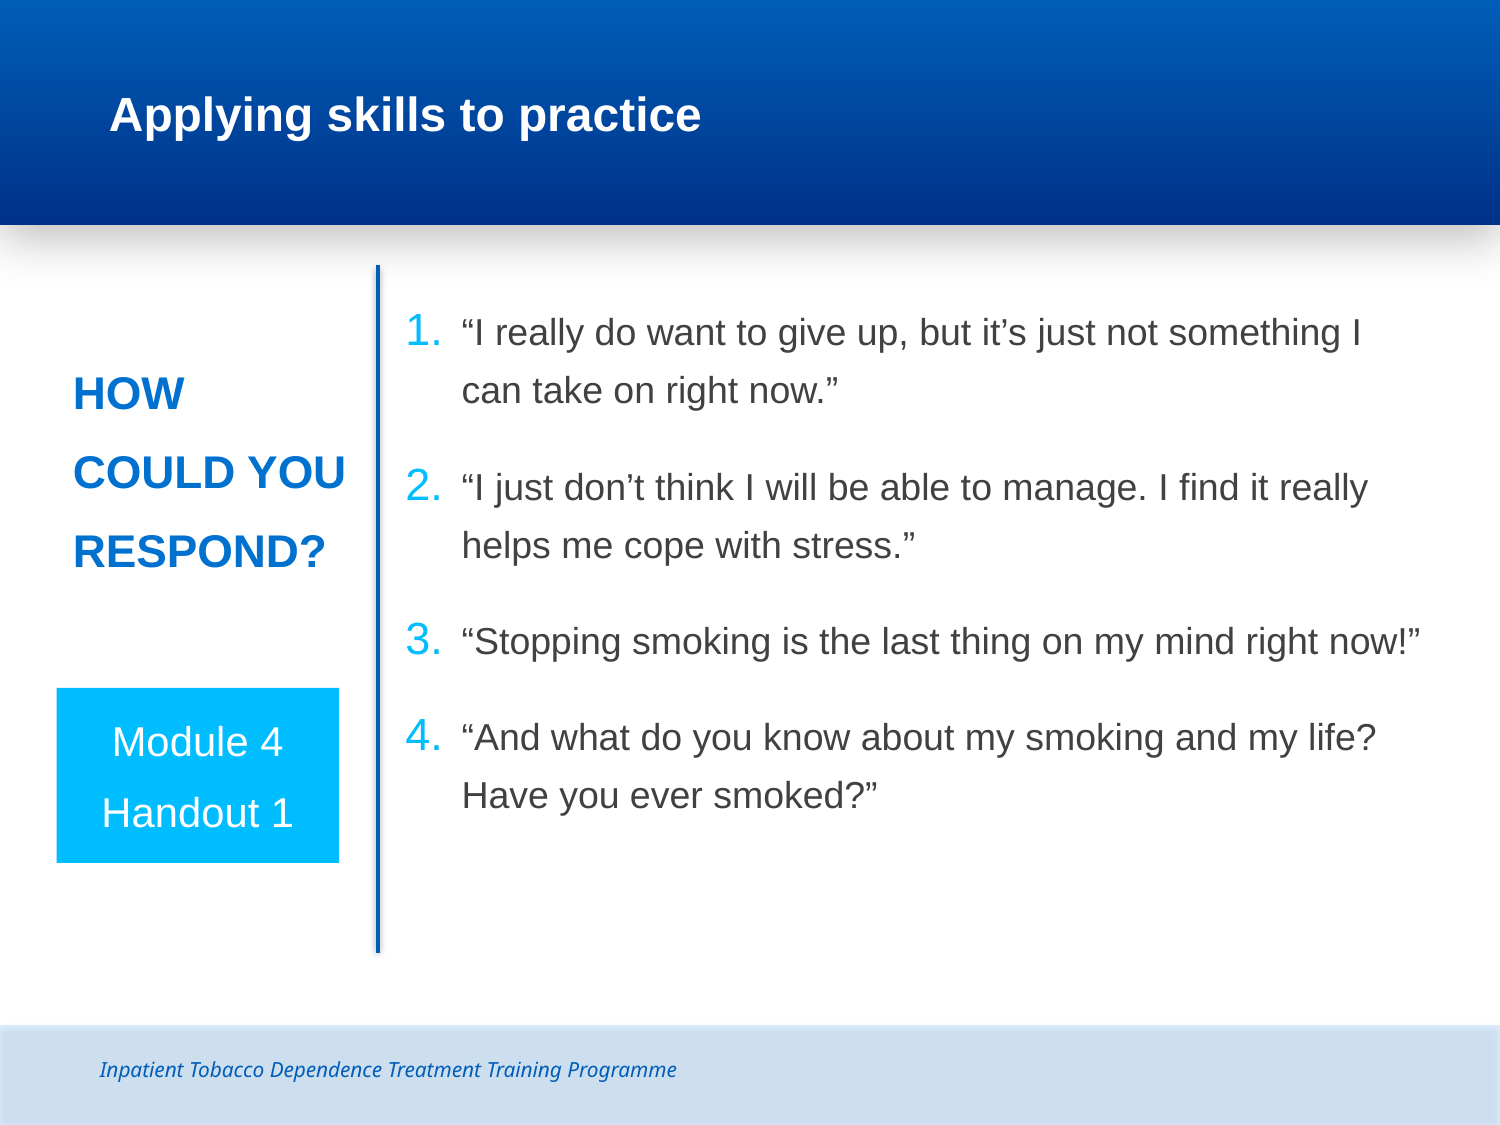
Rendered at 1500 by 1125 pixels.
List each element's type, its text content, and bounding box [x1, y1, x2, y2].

title Applying skills to practice [93, 24, 1401, 201]
list HOW COULD YOU RESPOND? [57, 115, 1365, 804]
text_box Module 4 Handout 1 [56, 687, 339, 863]
text_box “I really do want to give up, but it’s just not something I can take on right now.” “I just don’t think I will be able to manage. I find it really helps me cope with stress.” “Stopping smoking is the last thing on my mind right now!” “And what do you know about my smoking and my life? Have you ever smoked?” [390, 287, 1441, 975]
text_box Inpatient Tobacco Dependence Treatment Training Programme [84, 1038, 790, 1099]
